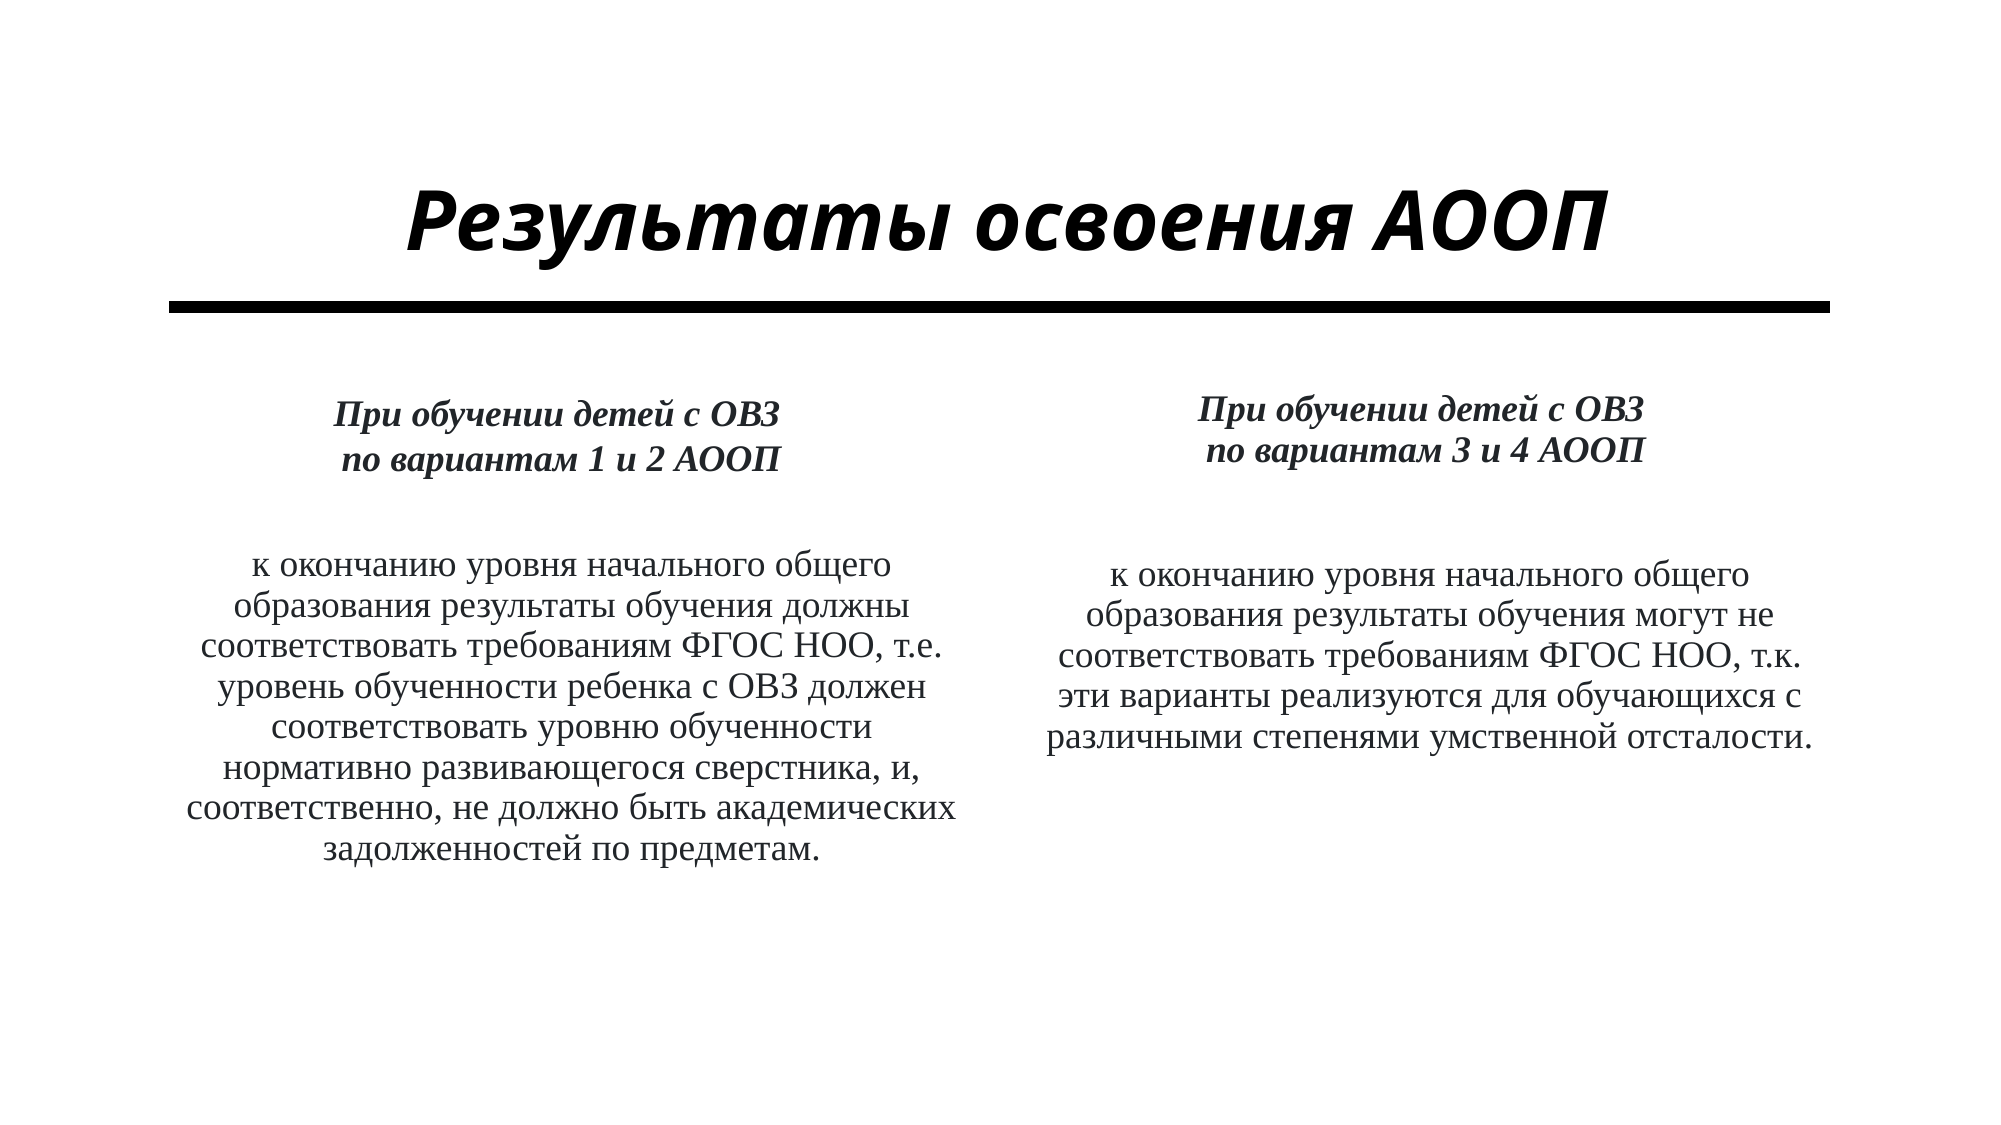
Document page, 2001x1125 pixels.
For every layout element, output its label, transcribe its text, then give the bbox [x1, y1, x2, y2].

list При обучении детей с ОВЗ по вариантам 3 и 4 АООП [1026, 381, 1826, 488]
list При обучении детей с ОВЗ по вариантам 1 и 2 АООП [154, 381, 969, 506]
list к окончанию уровня начального общего образования результаты обучения могут не соответствовать требованиям ФГОС НОО, т.к. эти варианты реализуются для обучающихся с различными степенями умственной отсталости. [1031, 553, 1830, 873]
title Результаты освоения АООП [366, 63, 1648, 269]
list к окончанию уровня начального общего образования результаты обучения должны соответствовать требованиям ФГОС НОО, т.е. уровень обученности ребенка с ОВЗ должен соответствовать уровню обученности нормативно развивающегося сверстника, и, соответственно, не должно быть академических задолженностей по предметам. [172, 544, 972, 864]
